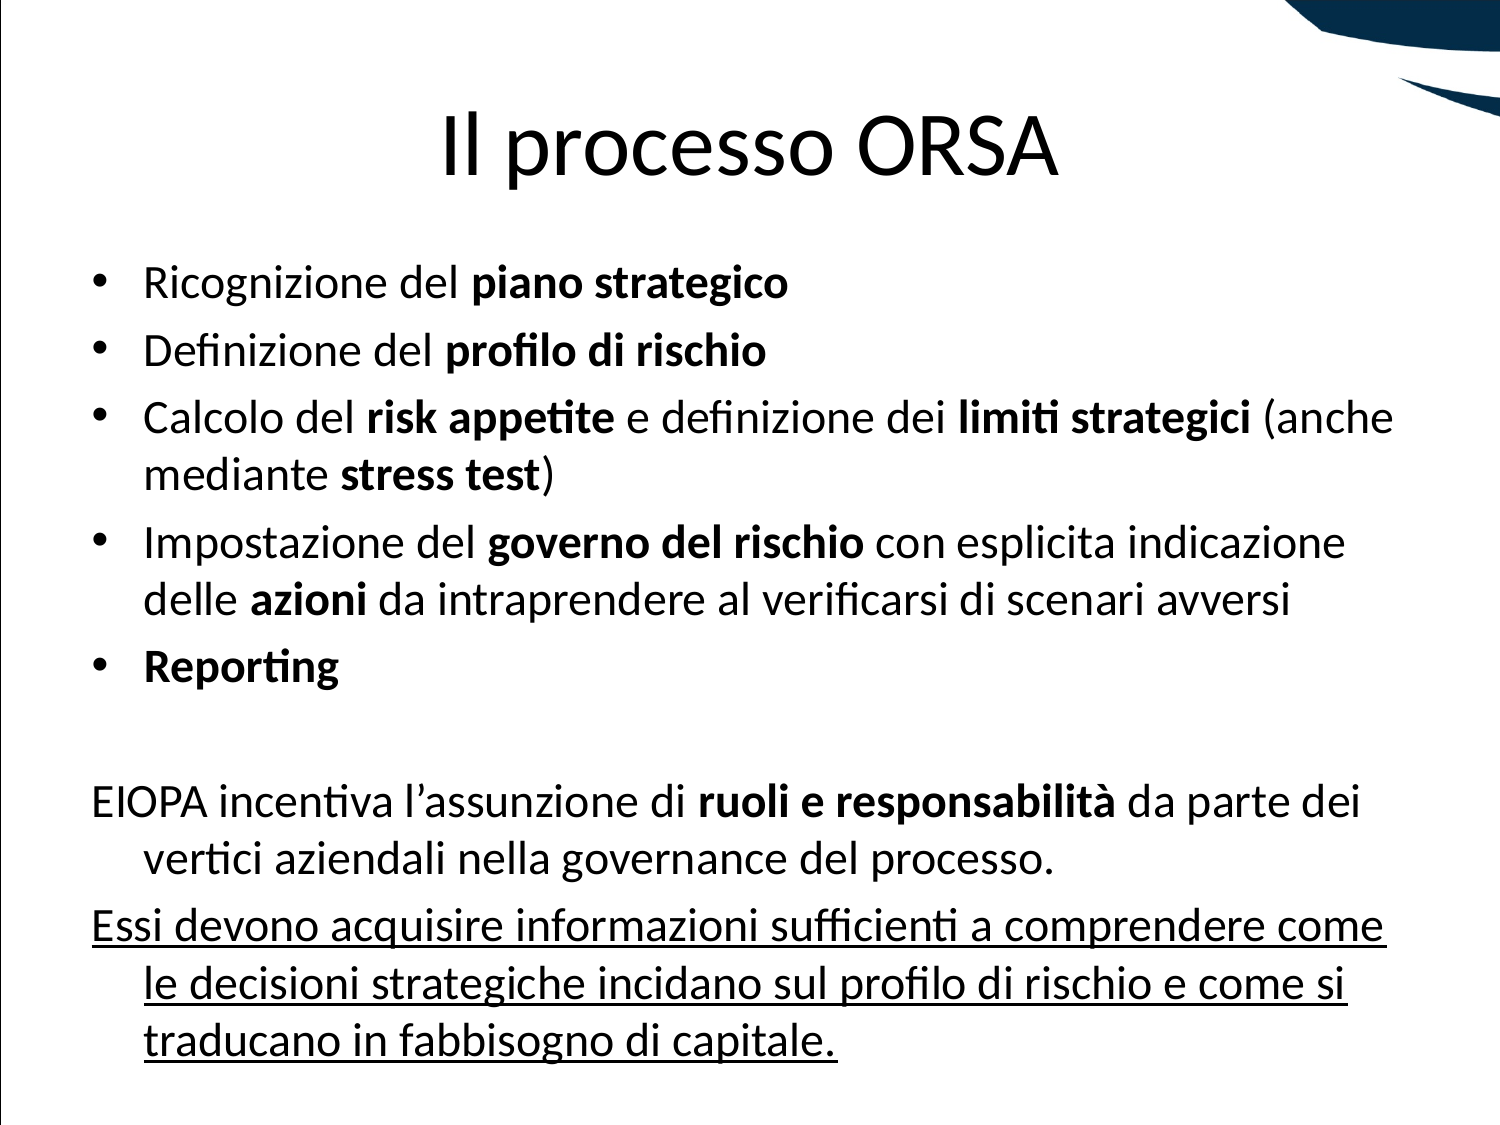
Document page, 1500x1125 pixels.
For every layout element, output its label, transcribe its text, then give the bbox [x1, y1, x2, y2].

picture [0, 0, 1500, 1125]
list Ricognizione del piano strategico Definizione del profilo di rischio Calcolo del risk appetite e definizione dei limiti strategici (anche mediante stress test) Impostazione del governo del rischio con esplicita indicazione delle azioni da intraprendere al verificarsi di scenari avversi Reporting EIOPA incentiva l’assunzione di ruoli e responsabilità da parte dei vertici aziendali nella governance del processo. Essi devono acquisire informazioni sufficienti a comprendere come le decisioni strategiche incidano sul profilo di rischio e come si traducano in fabbisogno di capitale. [76, 243, 1427, 1095]
title Il processo ORSA [74, 44, 1426, 233]
